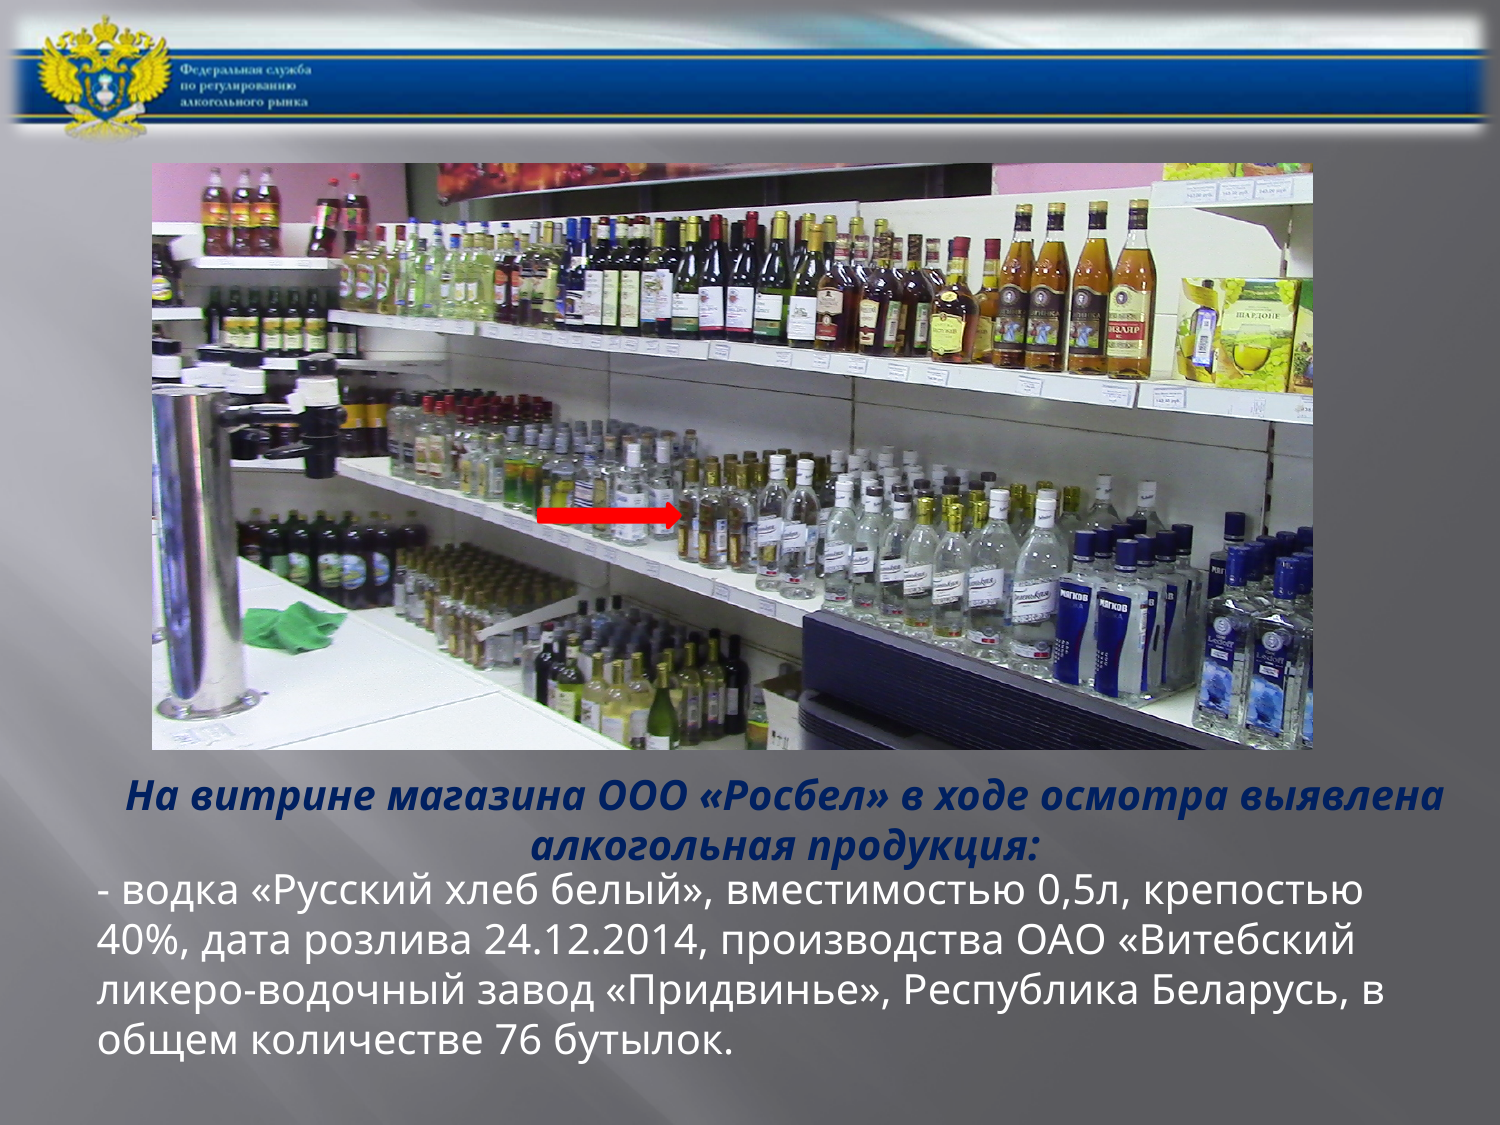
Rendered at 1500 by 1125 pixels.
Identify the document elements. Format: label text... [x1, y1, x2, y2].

picture [0, 0, 1500, 150]
picture [152, 163, 1313, 751]
text_box - водка «Русский хлеб белый», вместимостью 0,5л, крепостью 40%, дата розлива 24.12.2014, производства ОАО «Витебский ликеро-водочный завод «Придвинье», Республика Беларусь, в общем количестве 76 бутылок. [81, 855, 1477, 1071]
text_box На витрине магазина ООО «Росбел» в ходе осмотра выявлена алкогольная продукция: [35, 761, 1500, 1125]
